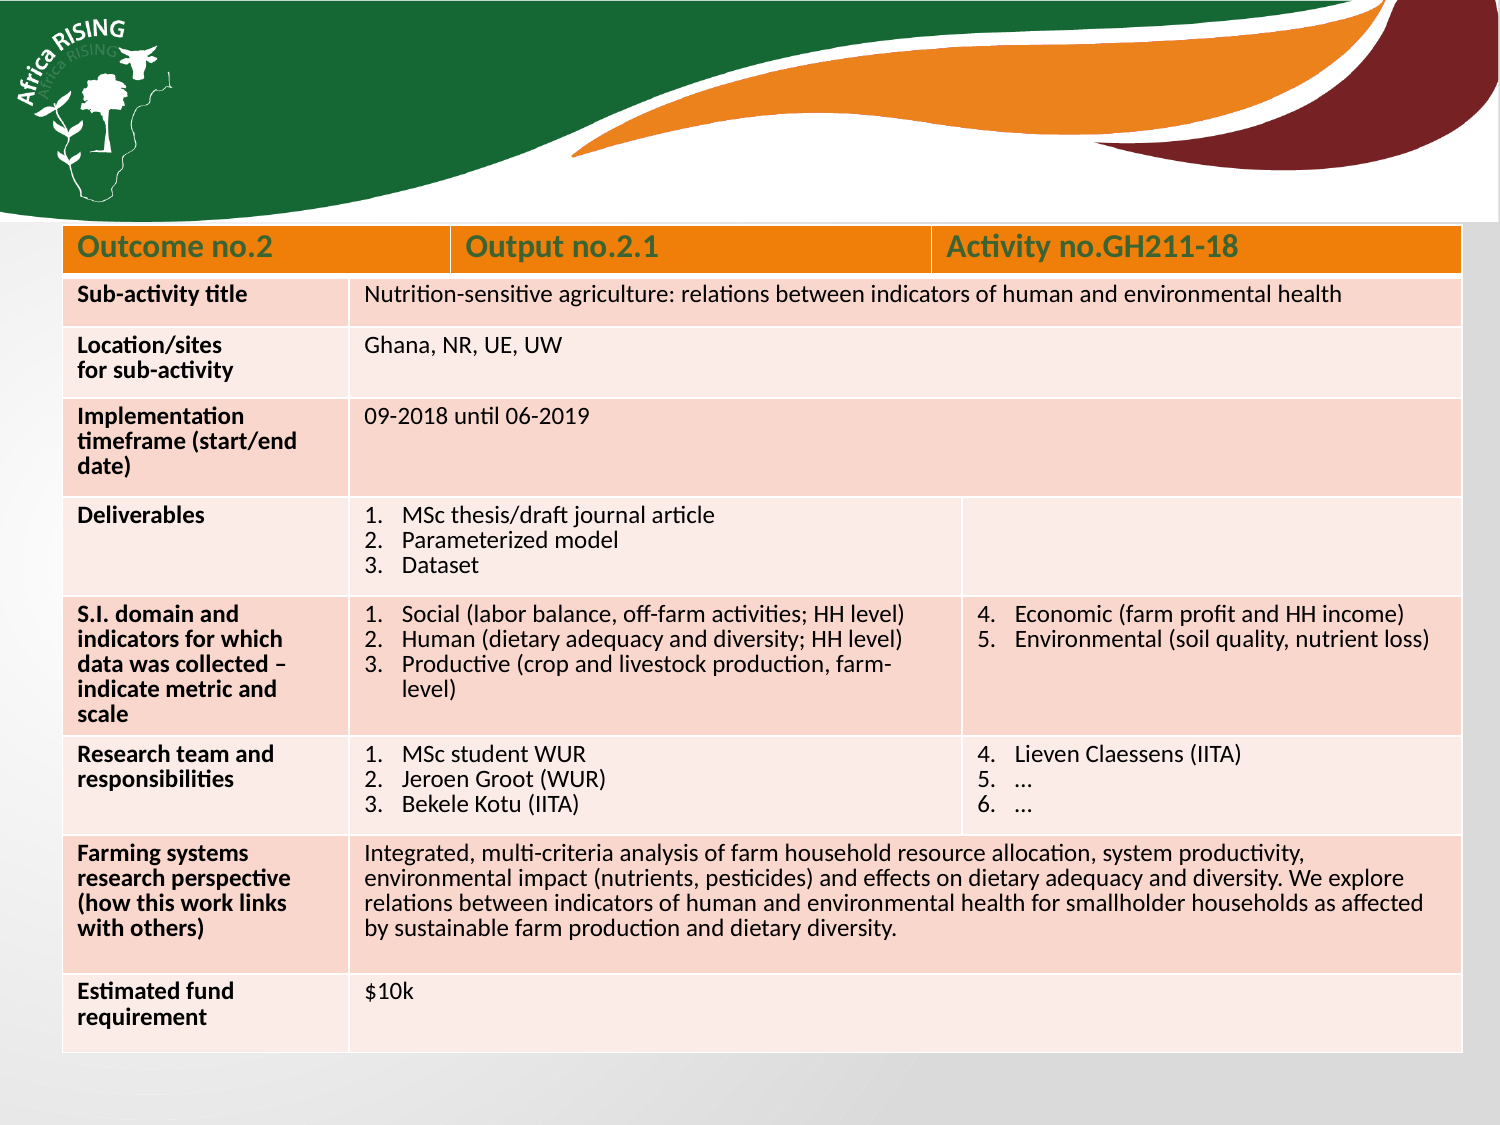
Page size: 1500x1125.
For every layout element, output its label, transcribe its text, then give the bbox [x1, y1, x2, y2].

table_cell Integrated, multi-criteria analysis of farm household resource allocation, system productivity, environmental impact (nutrients, pesticides) and effects on dietary adequacy and diversity. We explore relations between indicators of human and environmental health for smallholder households as affected by sustainable farm production and dietary diversity. [350, 836, 1461, 973]
table_header Outcome no.2 [63, 226, 450, 273]
table_cell MSc thesis/draft journal article Parameterized model Dataset [350, 498, 961, 595]
table_cell Deliverables [63, 498, 348, 595]
table_header Output no.2.1 [451, 226, 931, 273]
table_cell Estimated fund requirement [63, 975, 348, 1052]
table_cell Location/sites for sub-activity [63, 328, 348, 397]
table_cell Ghana, NR, UE, UW [350, 328, 1461, 397]
table_cell Nutrition-sensitive agriculture: relations between indicators of human and environmental health [350, 279, 1461, 326]
table_cell 09-2018 until 06-2019 [350, 399, 1461, 496]
table_cell $10k [350, 975, 1461, 1052]
table_cell Farming systems research perspective (how this work links with others) [63, 836, 348, 973]
picture [0, 0, 1499, 222]
table_cell S.I. domain and indicators for which data was collected – indicate metric and scale [63, 597, 348, 735]
table_cell Social (labor balance, off-farm activities; HH level) Human (dietary adequacy and diversity; HH level) Productive (crop and livestock production, farm-level) [350, 597, 961, 735]
table_cell MSc student WUR Jeroen Groot (WUR) Bekele Kotu (IITA) [350, 737, 961, 834]
table_cell Research team and responsibilities [63, 737, 348, 834]
table_cell Sub-activity title [63, 279, 348, 326]
table_cell Implementation timeframe (start/end date) [63, 399, 348, 496]
table_cell Economic (farm profit and HH income) Environmental (soil quality, nutrient loss) [963, 597, 1461, 735]
table_header Activity no.GH211-18 [932, 226, 1461, 273]
table_cell Lieven Claessens (IITA) … … [963, 737, 1461, 834]
table_cell [963, 498, 1461, 595]
